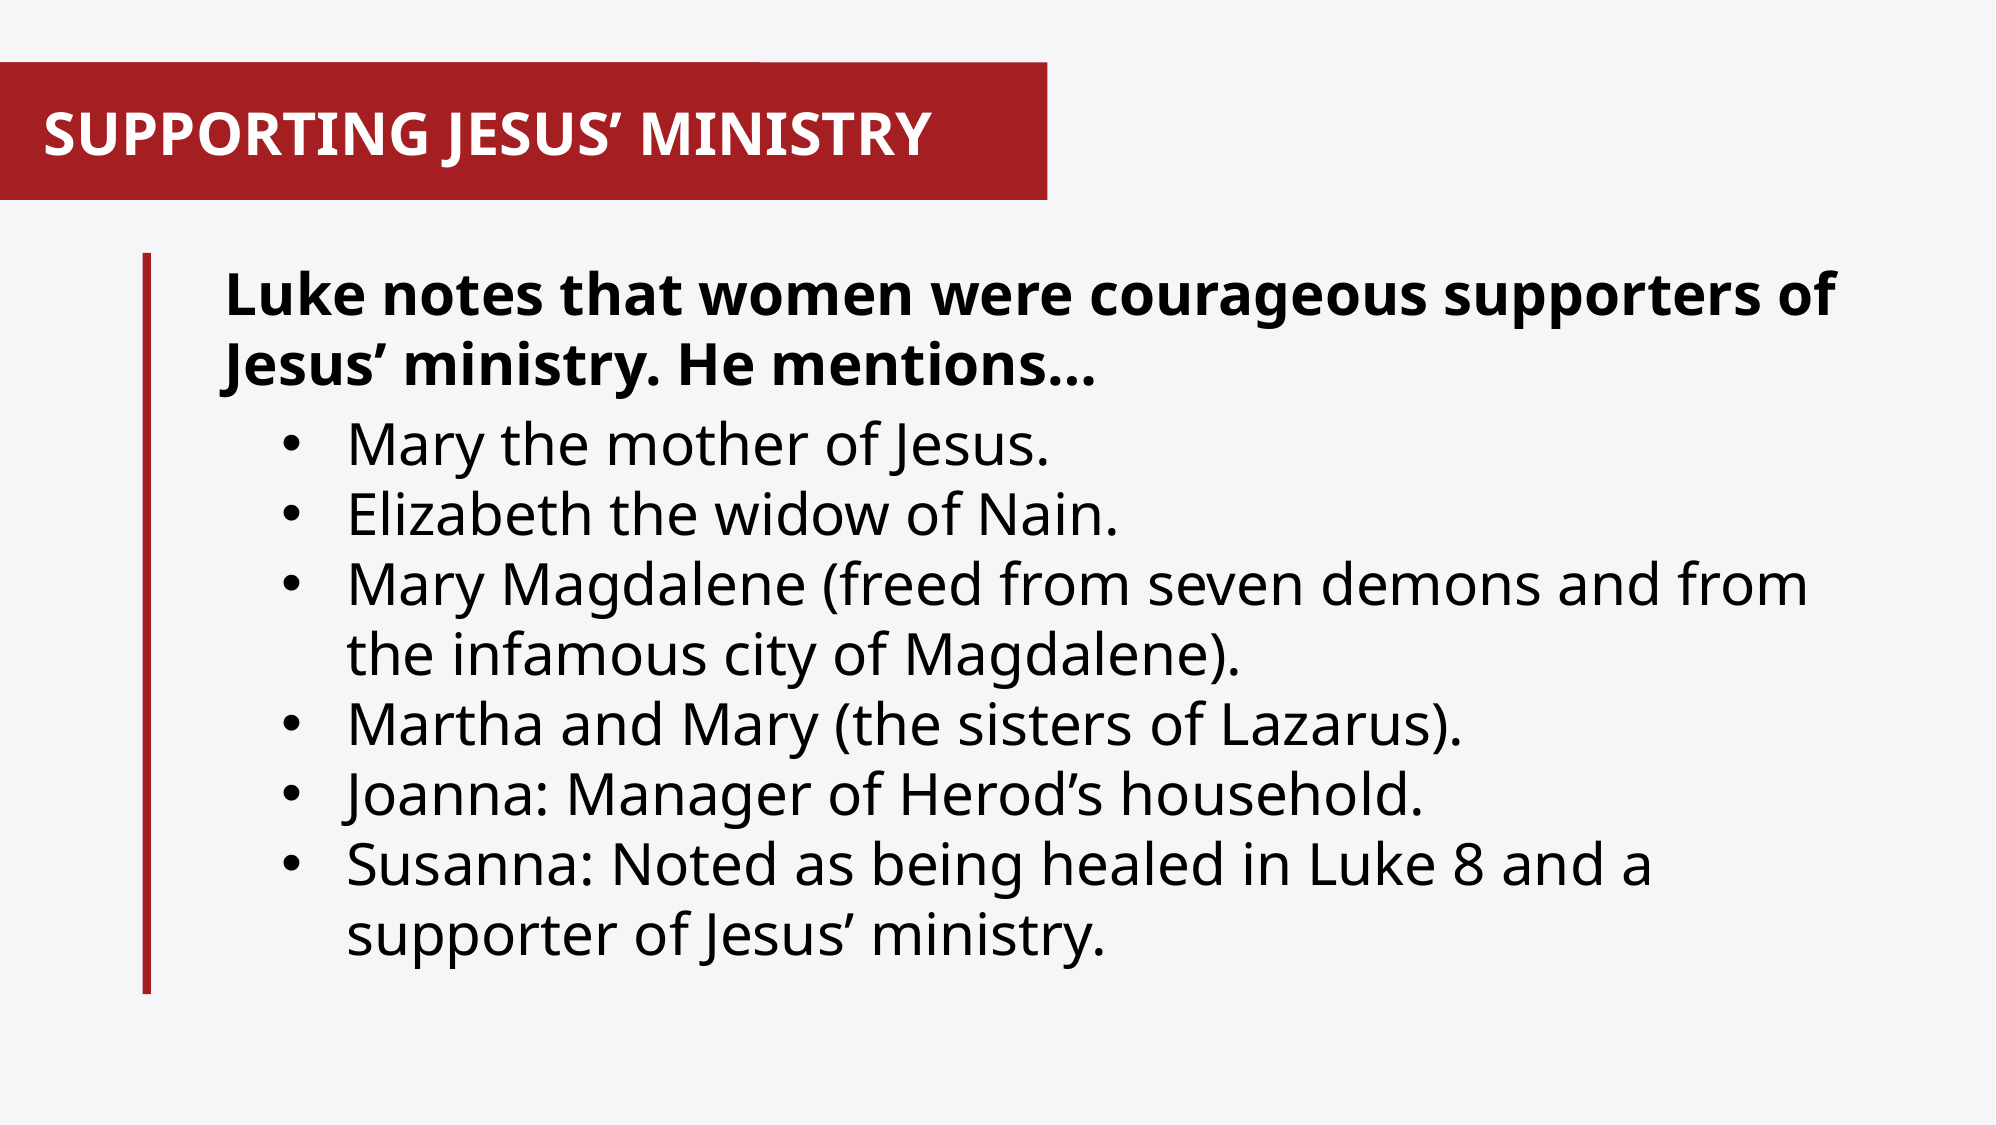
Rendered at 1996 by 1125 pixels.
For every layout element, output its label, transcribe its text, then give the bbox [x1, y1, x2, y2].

text_box Luke notes that women were courageous supporters of Jesus’ ministry. He mentions… Mary the mother of Jesus. Elizabeth the widow of Nain. Mary Magdalene (freed from seven demons and from the infamous city of Magdalene). Martha and Mary (the sisters of Lazarus). Joanna: Manager of Herod’s household. Susanna: Noted as being healed in Luke 8 and a supporter of Jesus’ ministry. [209, 249, 1923, 413]
title SUPPORTING JESUS’ MINISTRY [0, 62, 1048, 200]
